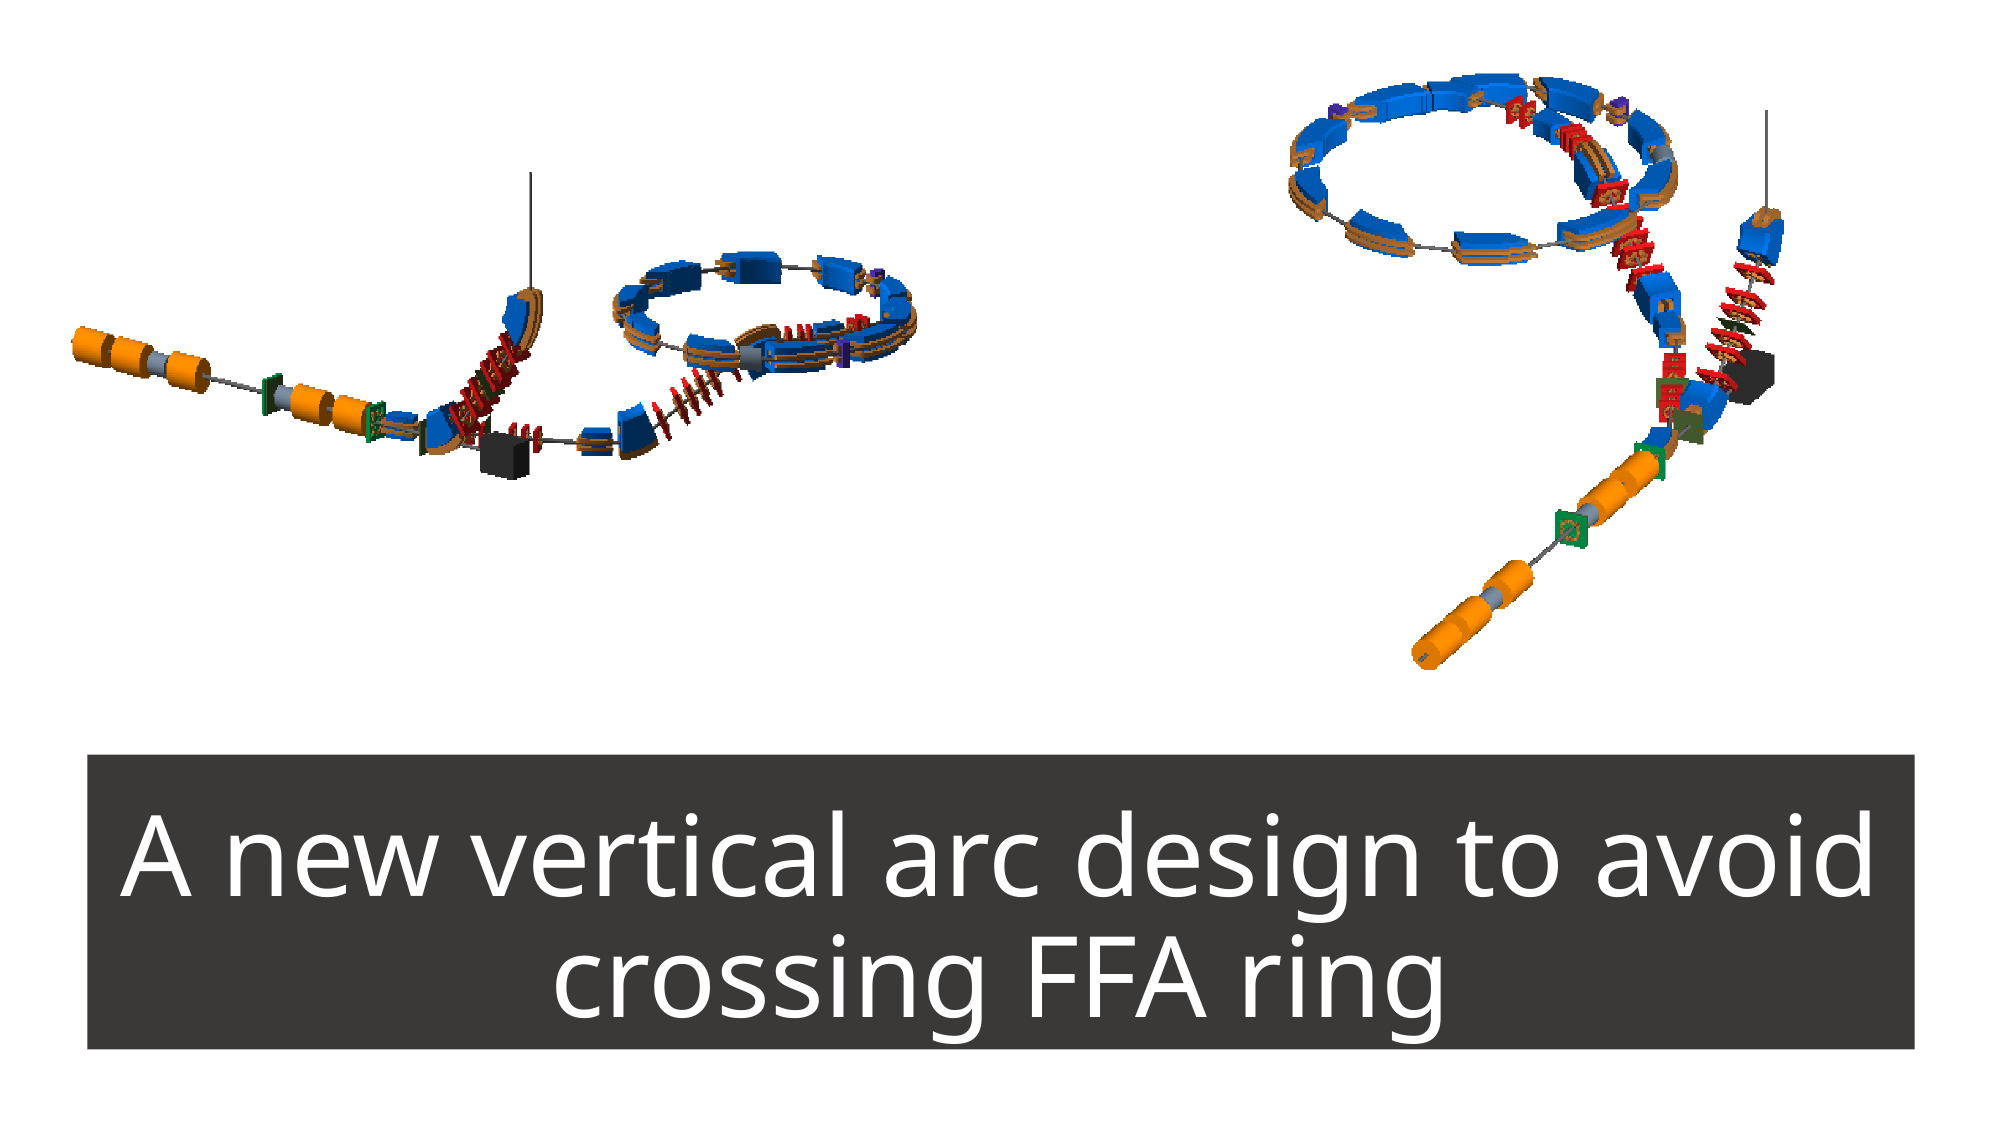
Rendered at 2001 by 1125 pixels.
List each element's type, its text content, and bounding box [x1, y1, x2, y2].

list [1135, 29, 1894, 712]
title A new vertical arc design to avoid crossing FFA ring [87, 754, 1915, 1050]
picture [27, 26, 970, 659]
